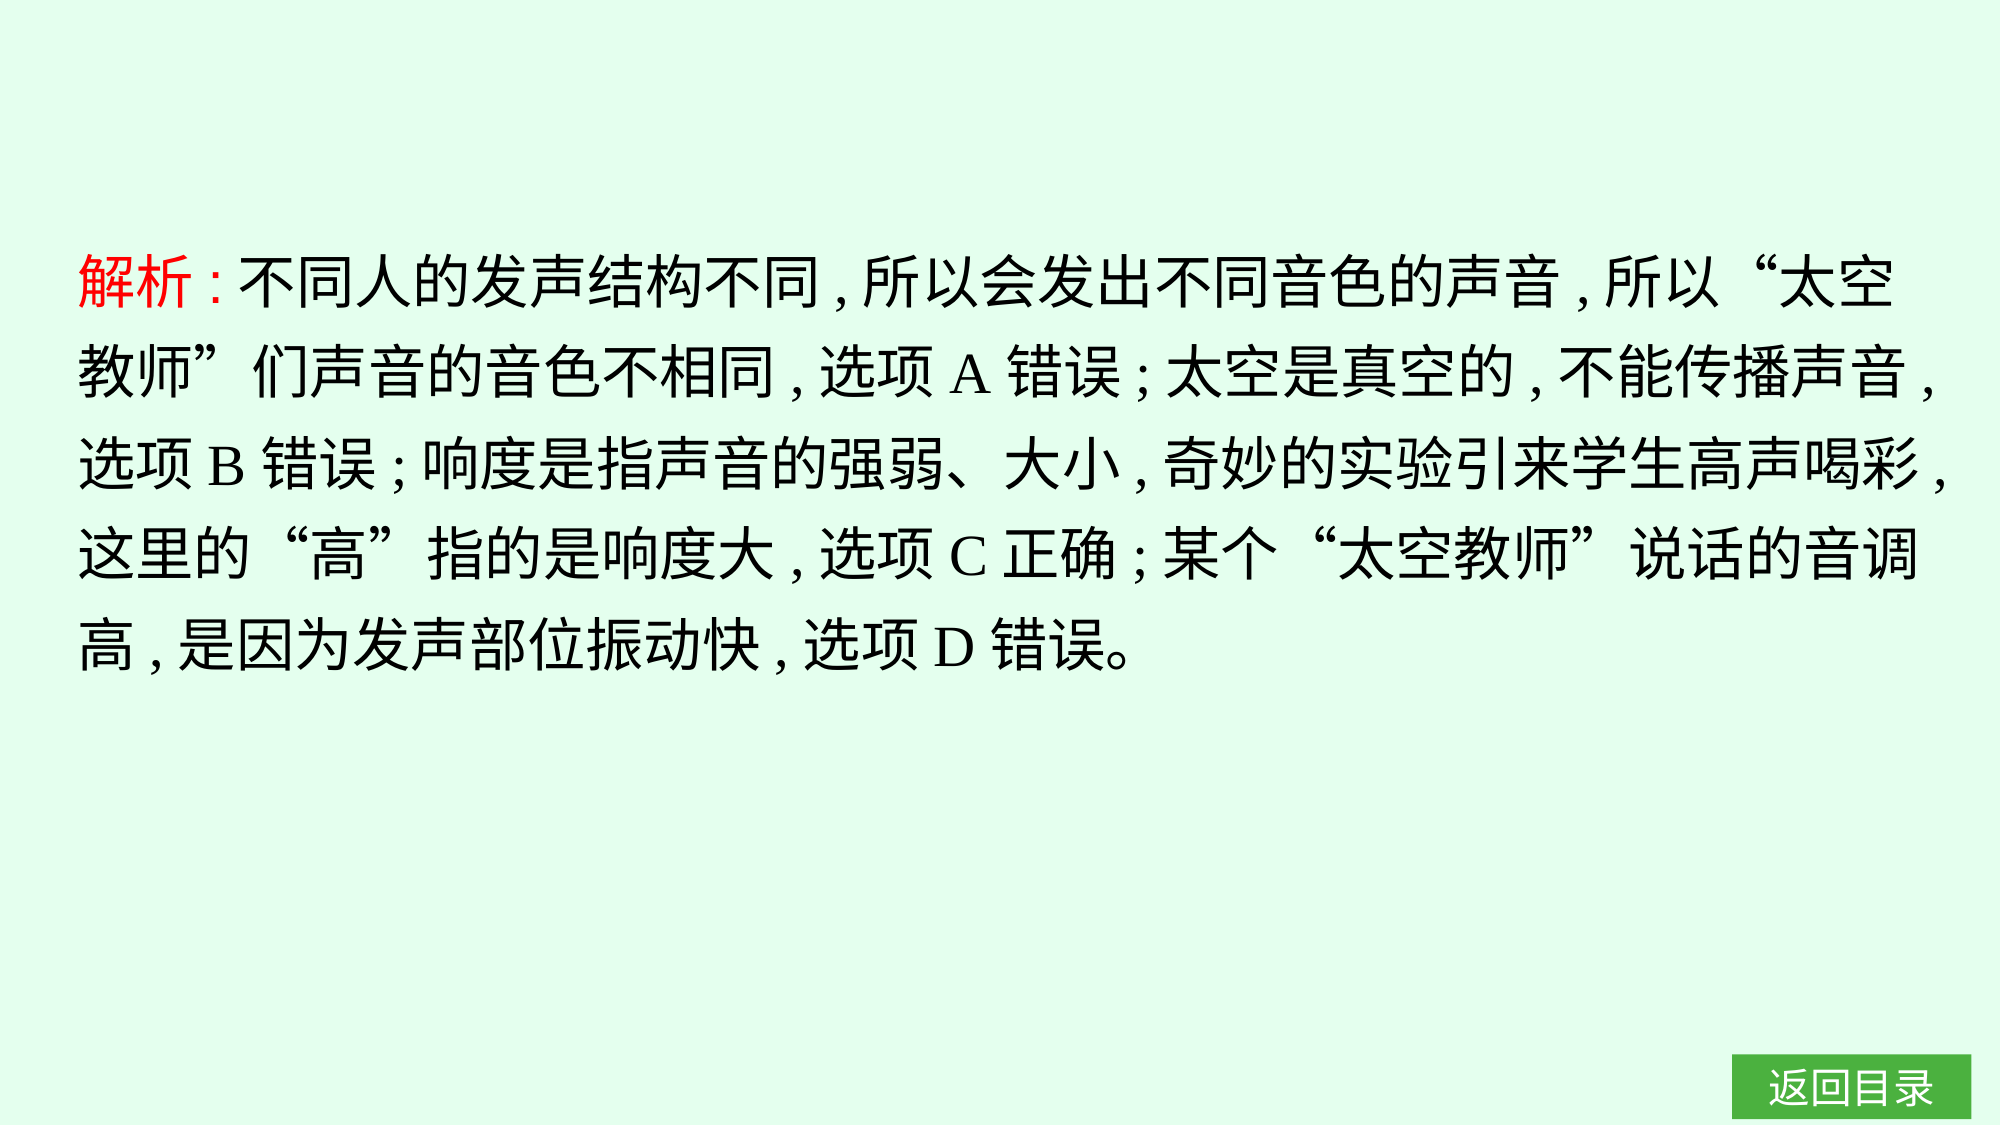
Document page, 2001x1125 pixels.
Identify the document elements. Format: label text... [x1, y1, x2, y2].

text_box 解析:不同人的发声结构不同,所以会发出不同音色的声音,所以“太空教师”们声音的音色不相同,选项A错误;太空是真空的,不能传播声音,选项B错误;响度是指声音的强弱、大小,奇妙的实验引来学生高声喝彩,这里的“高”指的是响度大,选项C正确;某个“太空教师”说话的音调高,是因为发声部位振动快,选项D错误。 [62, 216, 1938, 686]
